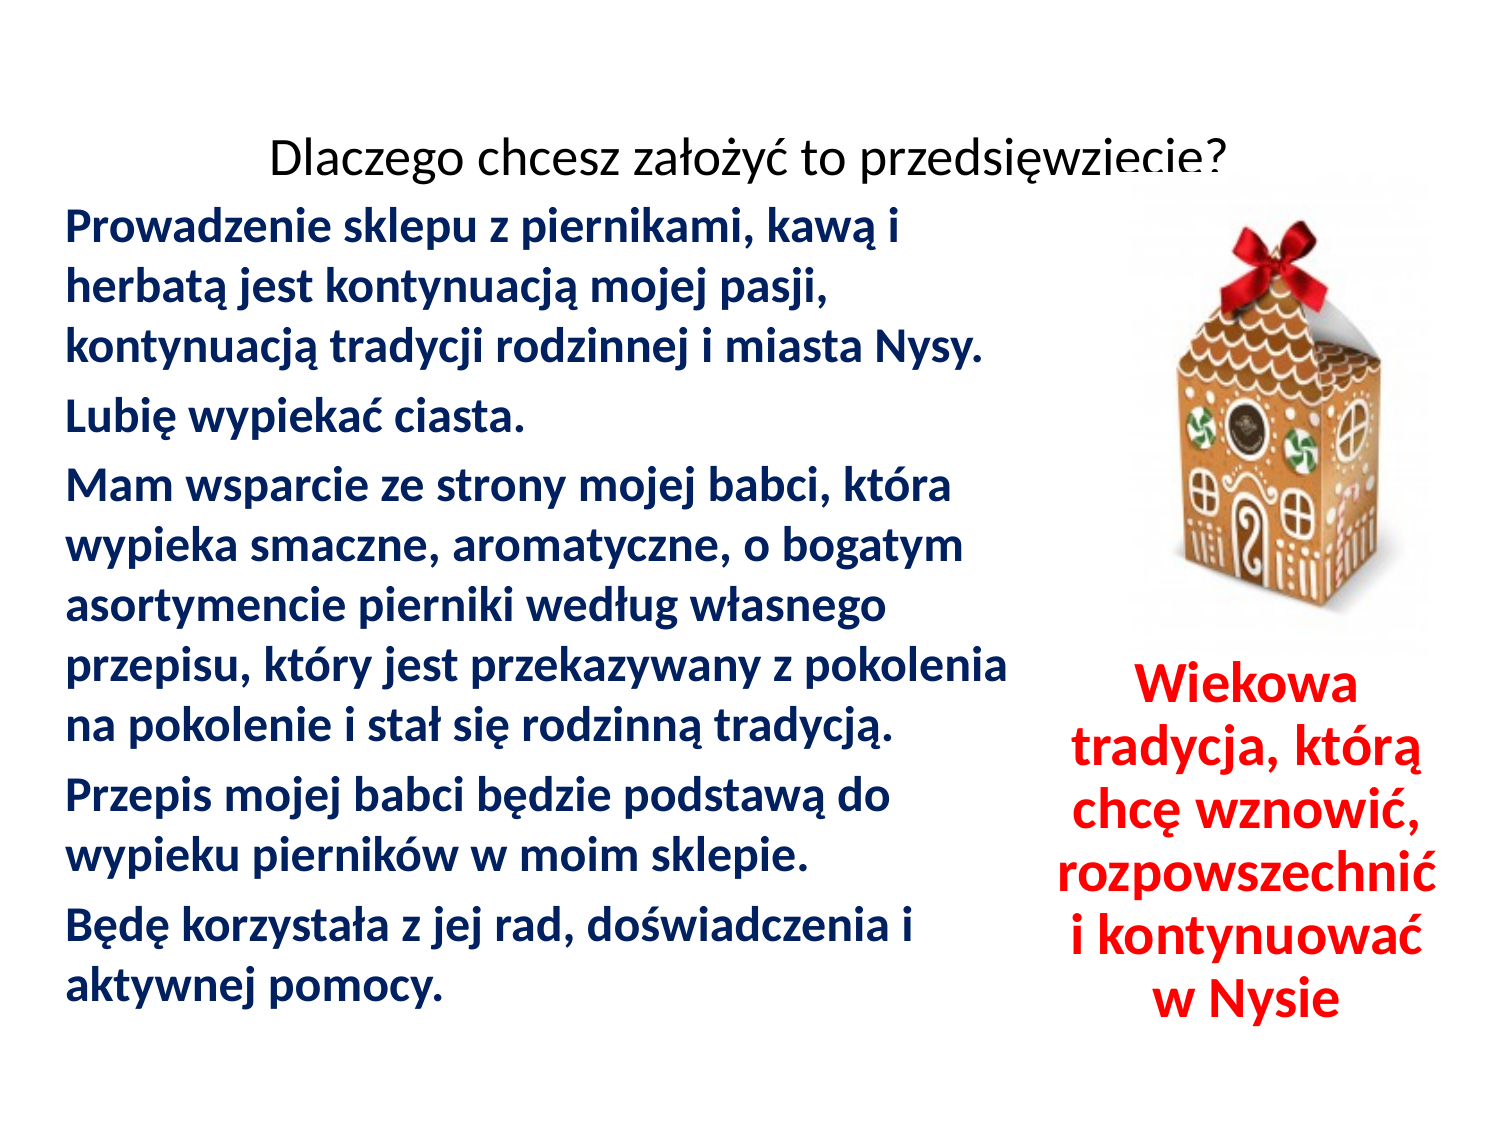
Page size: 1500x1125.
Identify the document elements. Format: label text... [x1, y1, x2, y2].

list Prowadzenie sklepu z piernikami, kawą i herbatą jest kontynuacją mojej pasji, kontynuacją tradycji rodzinnej i miasta Nysy. Lubię wypiekać ciasta. Mam wsparcie ze strony mojej babci, która wypieka smaczne, aromatyczne, o bogatym asortymencie pierniki według własnego przepisu, który jest przekazywany z pokolenia na pokolenie i stał się rodzinną tradycją. Przepis mojej babci będzie podstawą do wypieku pierników w moim sklepie. Będę korzystała z jej rad, doświadczenia i aktywnej pomocy. [49, 184, 1036, 1102]
title Dlaczego chcesz założyć to przedsięwzięcie? [75, 87, 1425, 220]
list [1115, 172, 1448, 659]
text_box Wiekowa tradycja, którą chcę wznowić, rozpowszechnić i kontynuować w Nysie [1035, 645, 1459, 1038]
